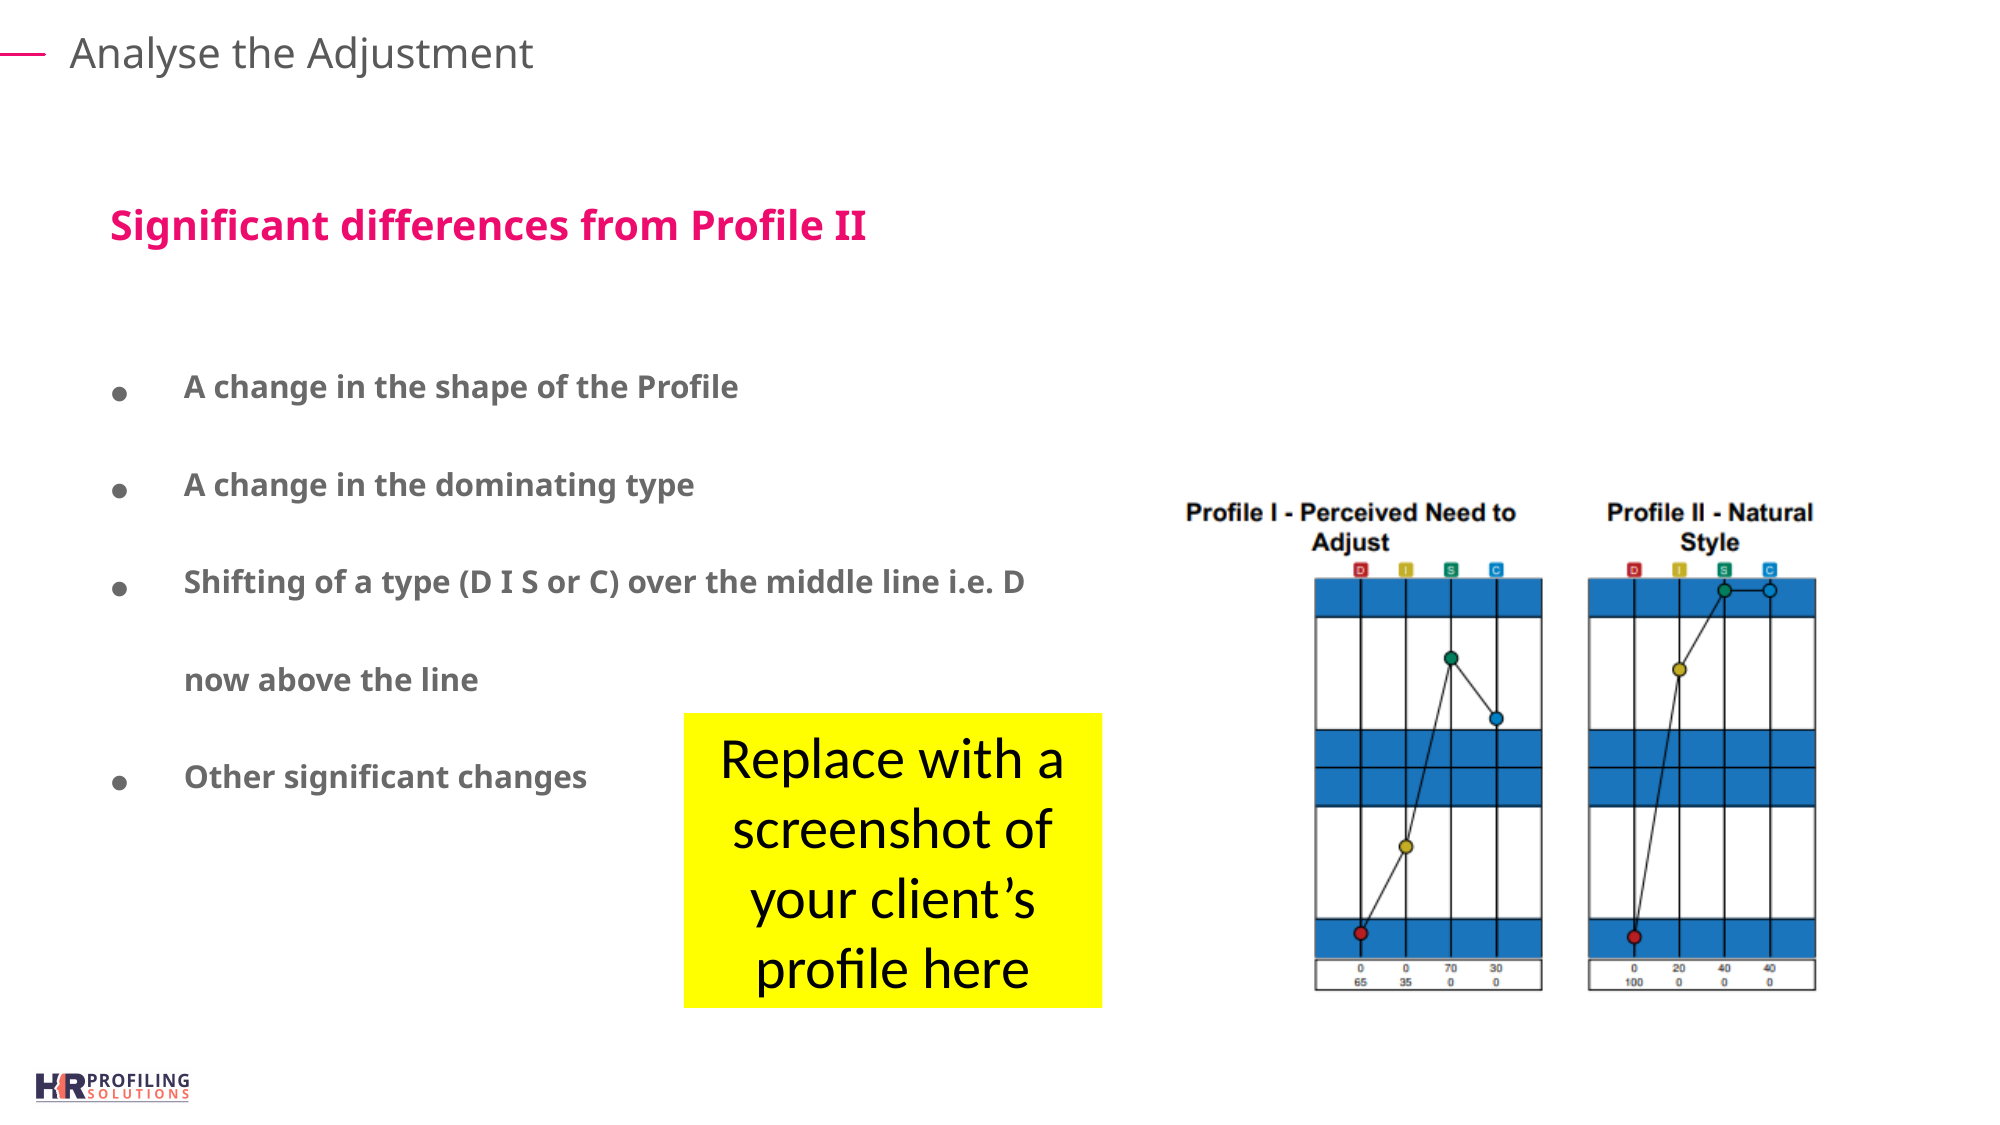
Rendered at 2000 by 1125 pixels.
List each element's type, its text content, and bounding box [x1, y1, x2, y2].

title Analyse the Adjustment [54, 19, 1680, 90]
picture [1176, 479, 1879, 1016]
text_box Replace with a screenshot of your client’s profile here [683, 713, 1103, 1008]
picture [31, 1066, 193, 1108]
text_box Significant differences from Profile II A change in the shape of the Profile A change in the dominating type Shifting of a type (D I S or C) over the middle line i.e. D now above the line Other significant changes [31, 184, 1103, 823]
